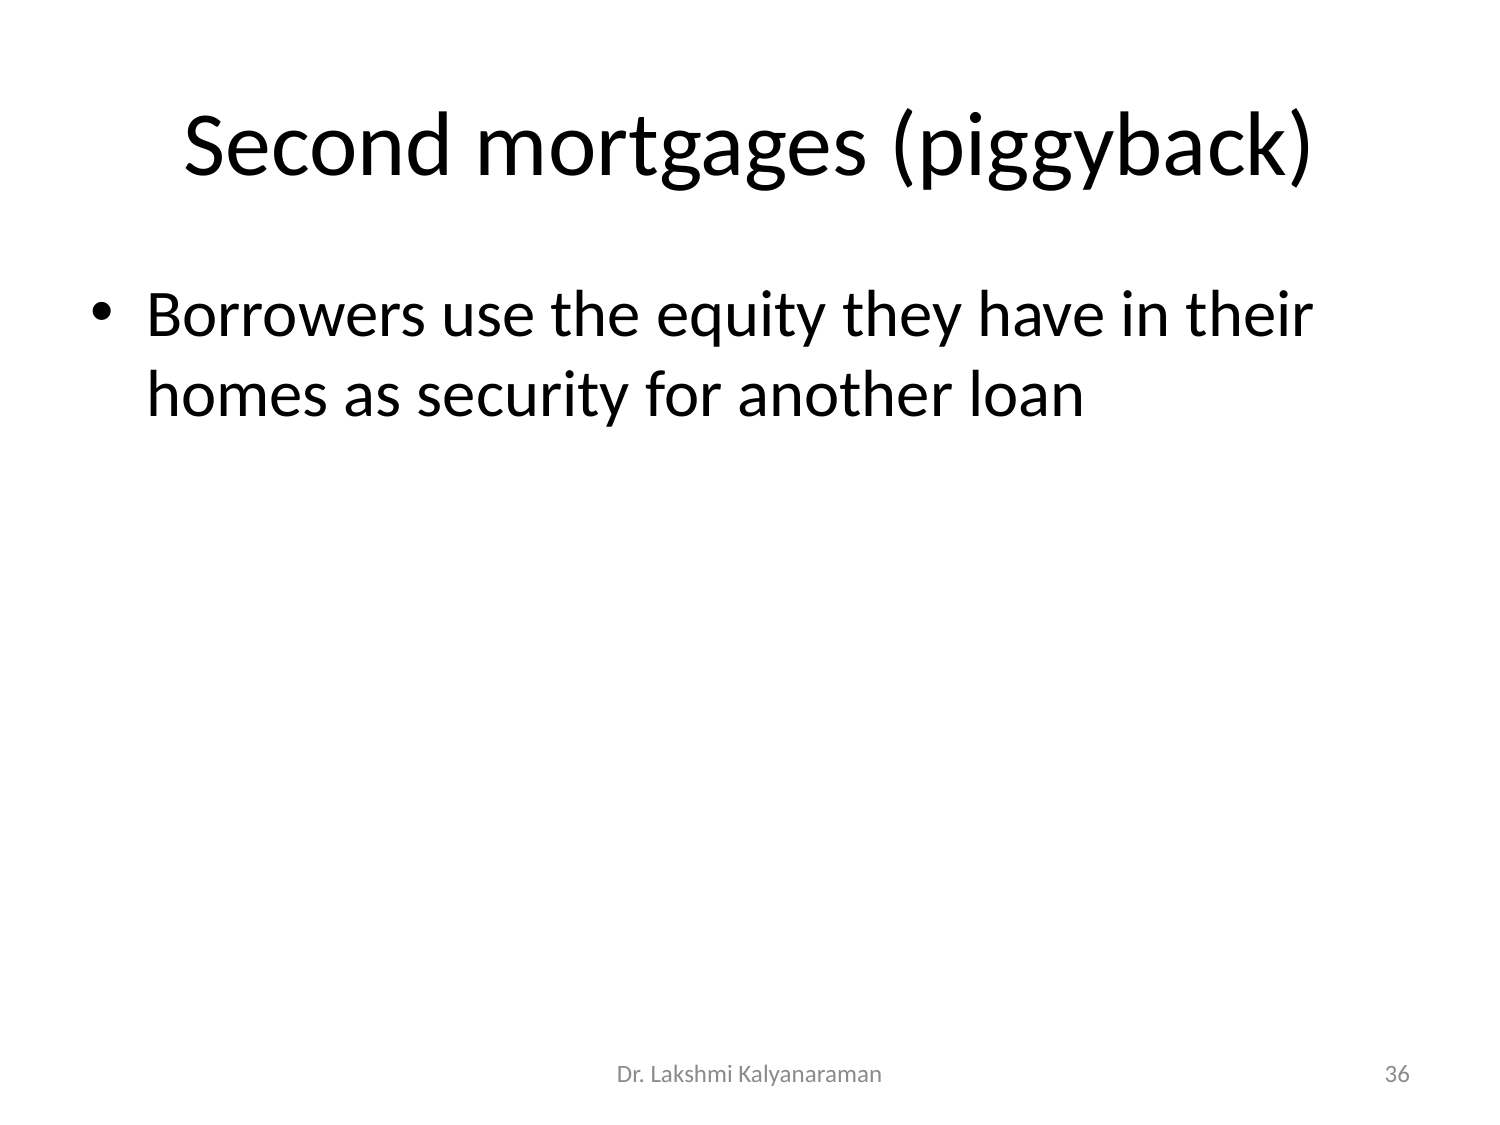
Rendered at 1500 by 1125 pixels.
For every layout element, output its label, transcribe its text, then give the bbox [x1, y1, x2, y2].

title Second mortgages (piggyback) [75, 45, 1425, 233]
footer Dr. Lakshmi Kalyanaraman [512, 1042, 988, 1103]
slide_number 36 [1074, 1042, 1425, 1103]
list Borrowers use the equity they have in their homes as security for another loan [75, 262, 1425, 1005]
